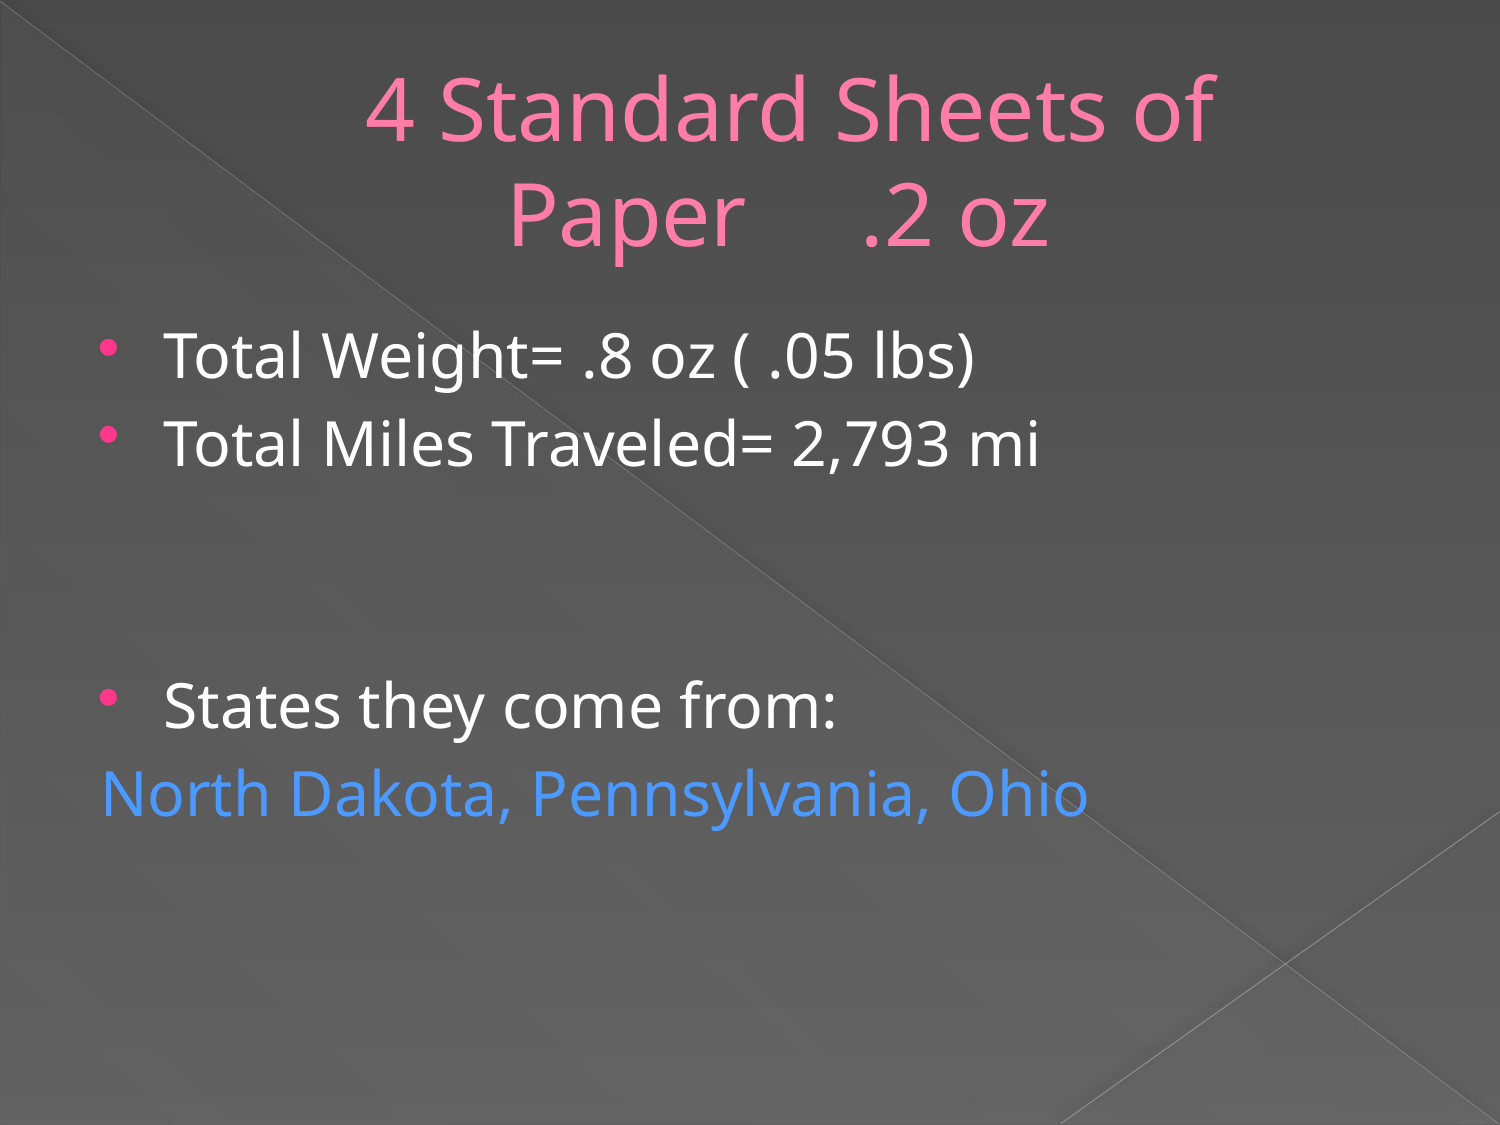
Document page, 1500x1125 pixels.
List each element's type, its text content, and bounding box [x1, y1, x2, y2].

title 4 Standard Sheets of Paper .2 oz [75, 43, 1425, 274]
list Total Weight= .8 oz ( .05 lbs) Total Miles Traveled= 2,793 mi States they come from: North Dakota, Pennsylvania, Ohio [75, 308, 1425, 1059]
